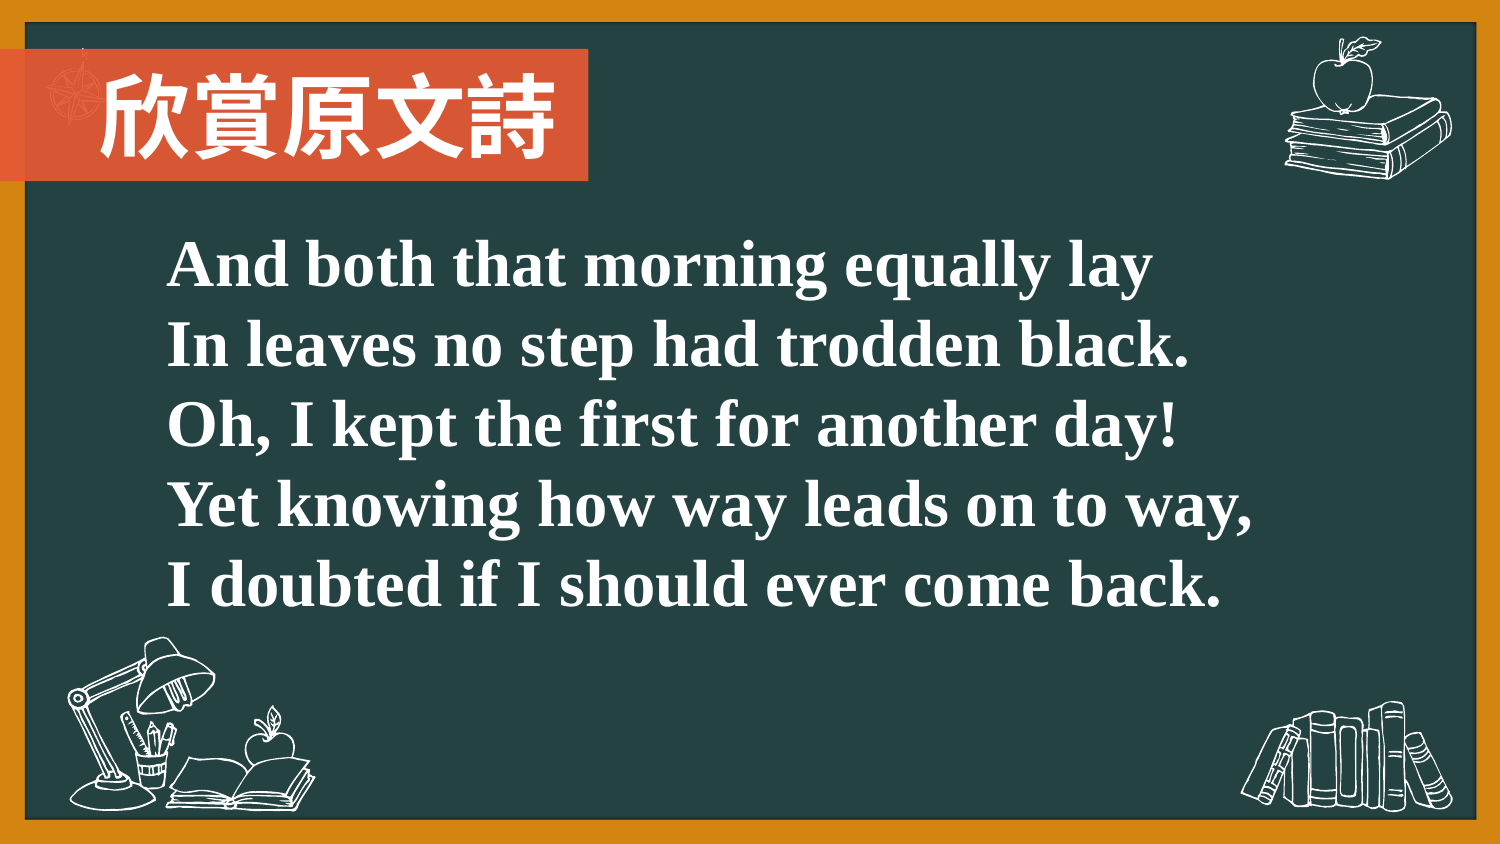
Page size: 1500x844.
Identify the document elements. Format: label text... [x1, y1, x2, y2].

text_box And both that morning equally lay In leaves no step had trodden black. Oh, I kept the first for another day! Yet knowing how way leads on to way, I doubted if I should ever come back. [152, 212, 1500, 627]
picture [0, 0, 1500, 844]
text_box 欣賞原文詩 [0, 48, 589, 182]
